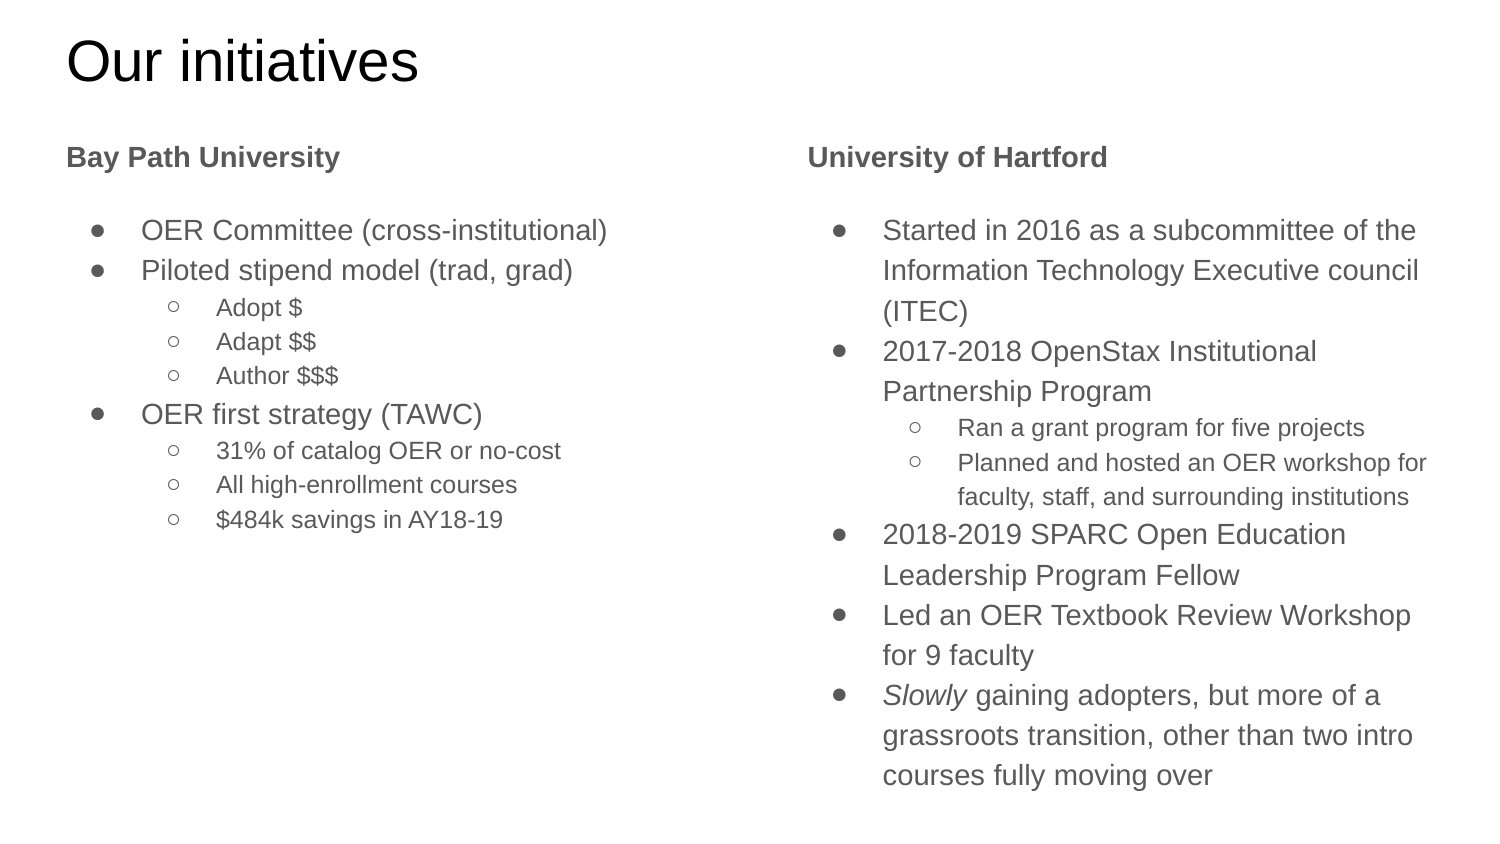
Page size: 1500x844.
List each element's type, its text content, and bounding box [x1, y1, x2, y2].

list Bay Path University OER Committee (cross-institutional) Piloted stipend model (trad, grad) Adopt $ Adapt $$ Author $$$ OER first strategy (TAWC) 31% of catalog OER or no-cost All high-enrollment courses $484k savings in AY18-19 [51, 117, 708, 679]
list University of Hartford Started in 2016 as a subcommittee of the Information Technology Executive council (ITEC) 2017-2018 OpenStax Institutional Partnership Program Ran a grant program for five projects Planned and hosted an OER workshop for faculty, staff, and surrounding institutions 2018-2019 SPARC Open Education Leadership Program Fellow Led an OER Textbook Review Workshop for 9 faculty Slowly gaining adopters, but more of a grassroots transition, other than two intro courses fully moving over [792, 117, 1449, 679]
title Our initiatives [51, 7, 1449, 102]
